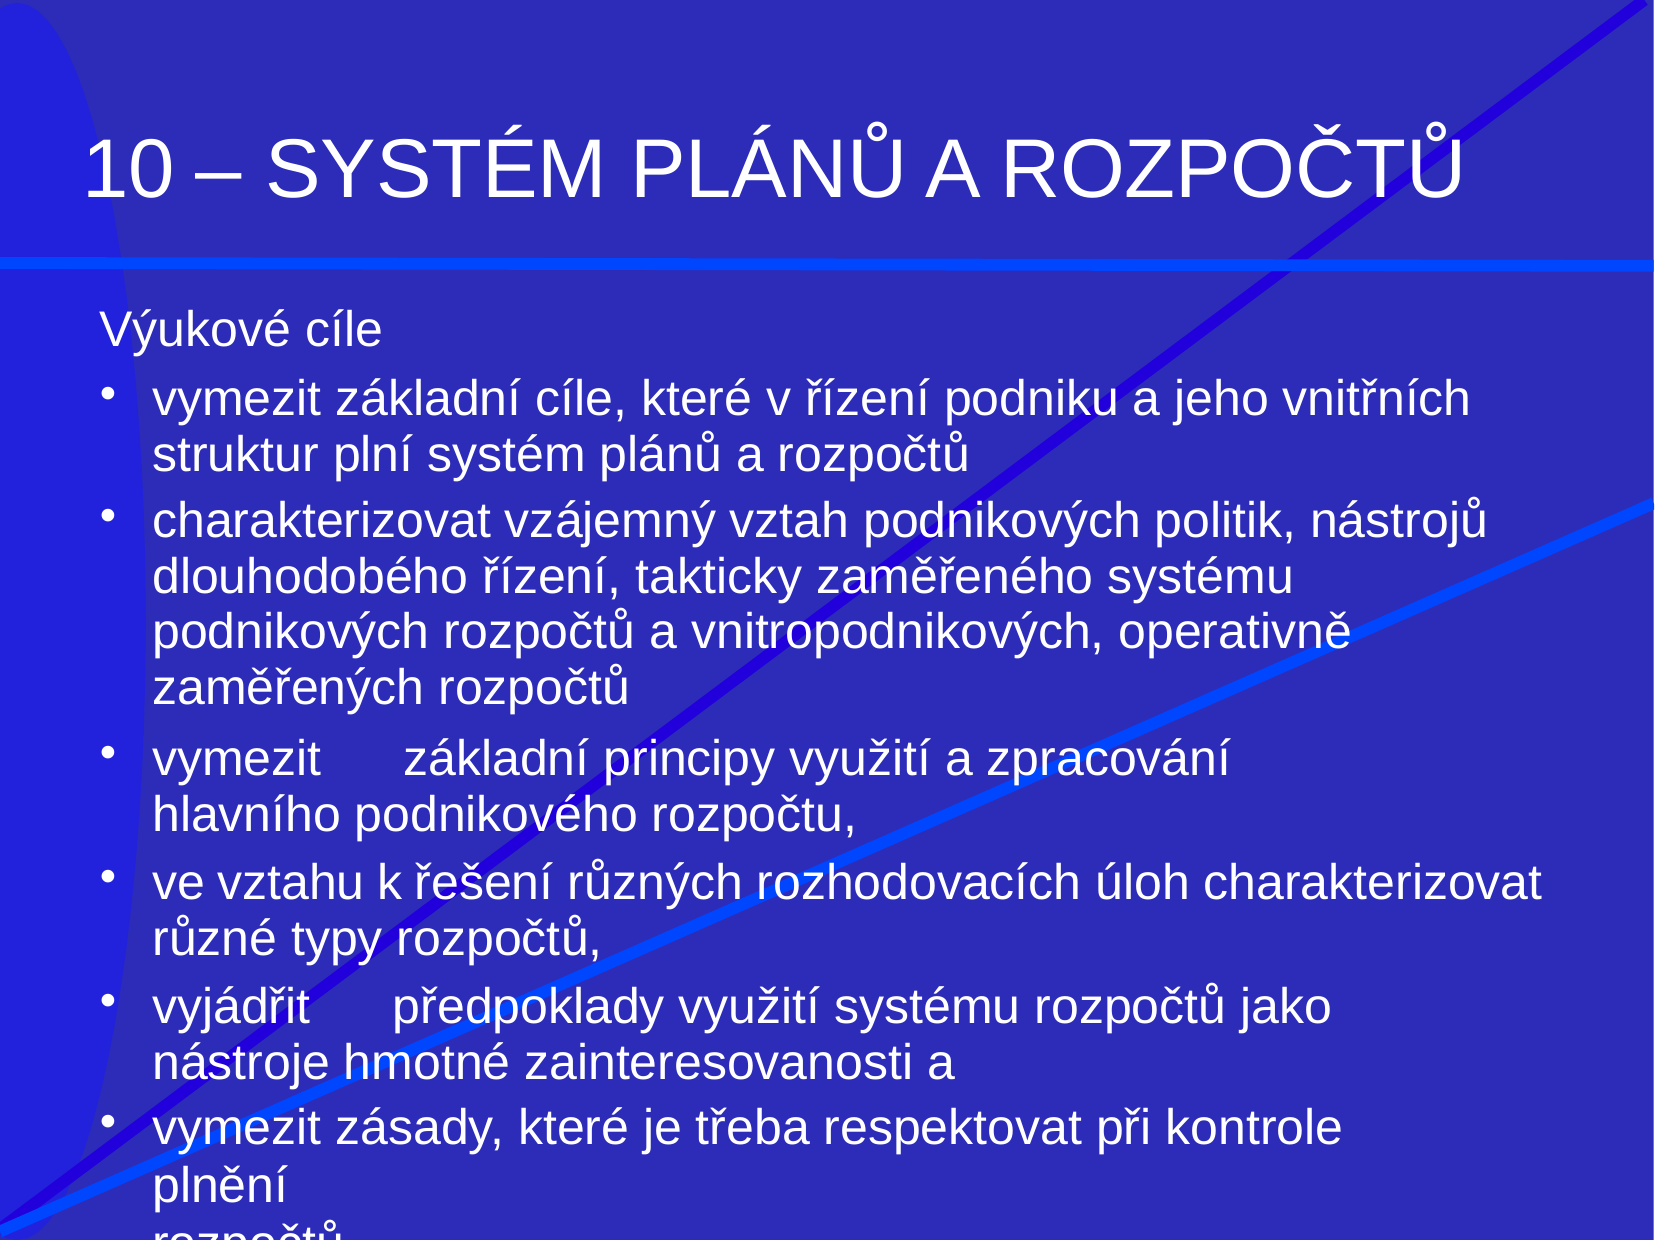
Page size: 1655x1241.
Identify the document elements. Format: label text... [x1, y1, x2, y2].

title 10 – SYSTÉM PLÁNŮ A ROZPOČTŮ [80, 69, 1574, 321]
text_box Výukové cíle vymezit základní cíle, které v řízení podniku a jeho vnitřních struktur plní systém plánů a rozpočtů charakterizovat vzájemný vztah podnikových politik, nástrojů dlouhodobého řízení, takticky zaměřeného systému podnikových rozpočtů a vnitropodnikových, operativně zaměřených rozpočtů vymezit základní principy využití a zpracování hlavního podnikového rozpočtu, ve vztahu k řešení různých rozhodovacích úloh charakterizovat různé typy rozpočtů, vyjádřit předpoklady využití systému rozpočtů jako nástroje hmotné zainteresovanosti a vymezit zásady, které je třeba respektovat při kontrole plnění rozpočtů. [97, 296, 1550, 1241]
